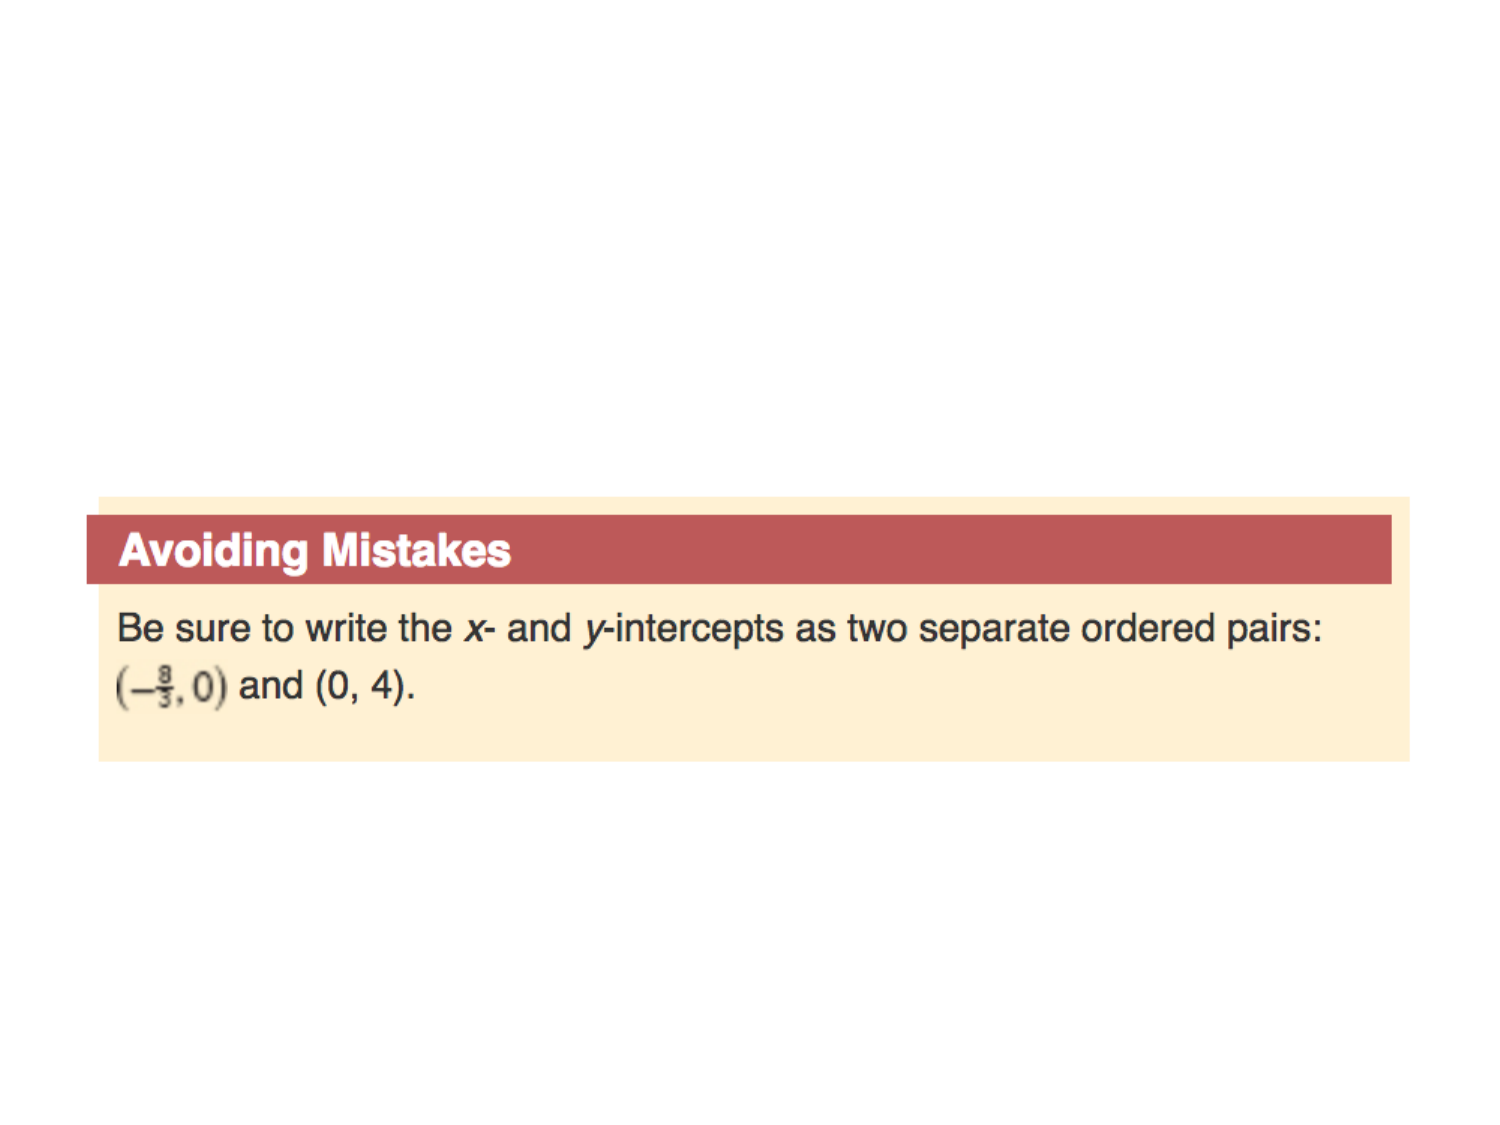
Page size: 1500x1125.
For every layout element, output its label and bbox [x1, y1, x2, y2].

list [74, 262, 1426, 1006]
